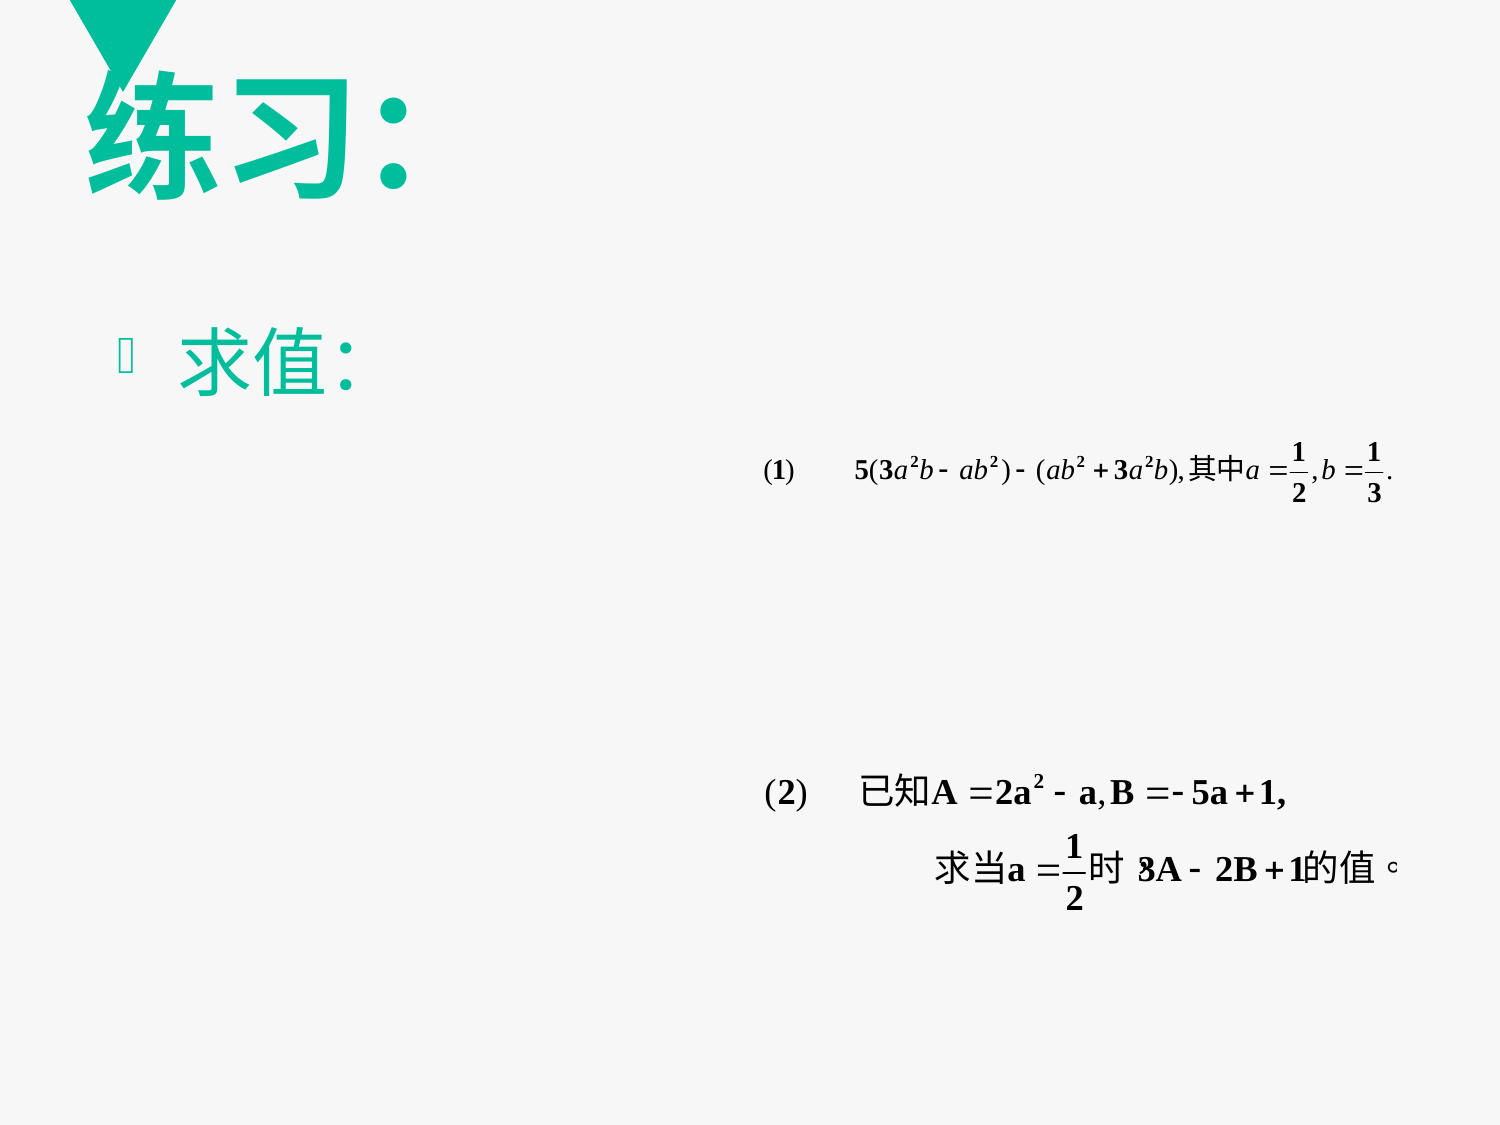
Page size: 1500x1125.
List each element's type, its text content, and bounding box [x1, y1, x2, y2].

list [759, 765, 1397, 917]
title 练习： [69, 86, 1444, 202]
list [759, 434, 1397, 509]
list 求值： [102, 299, 741, 1014]
